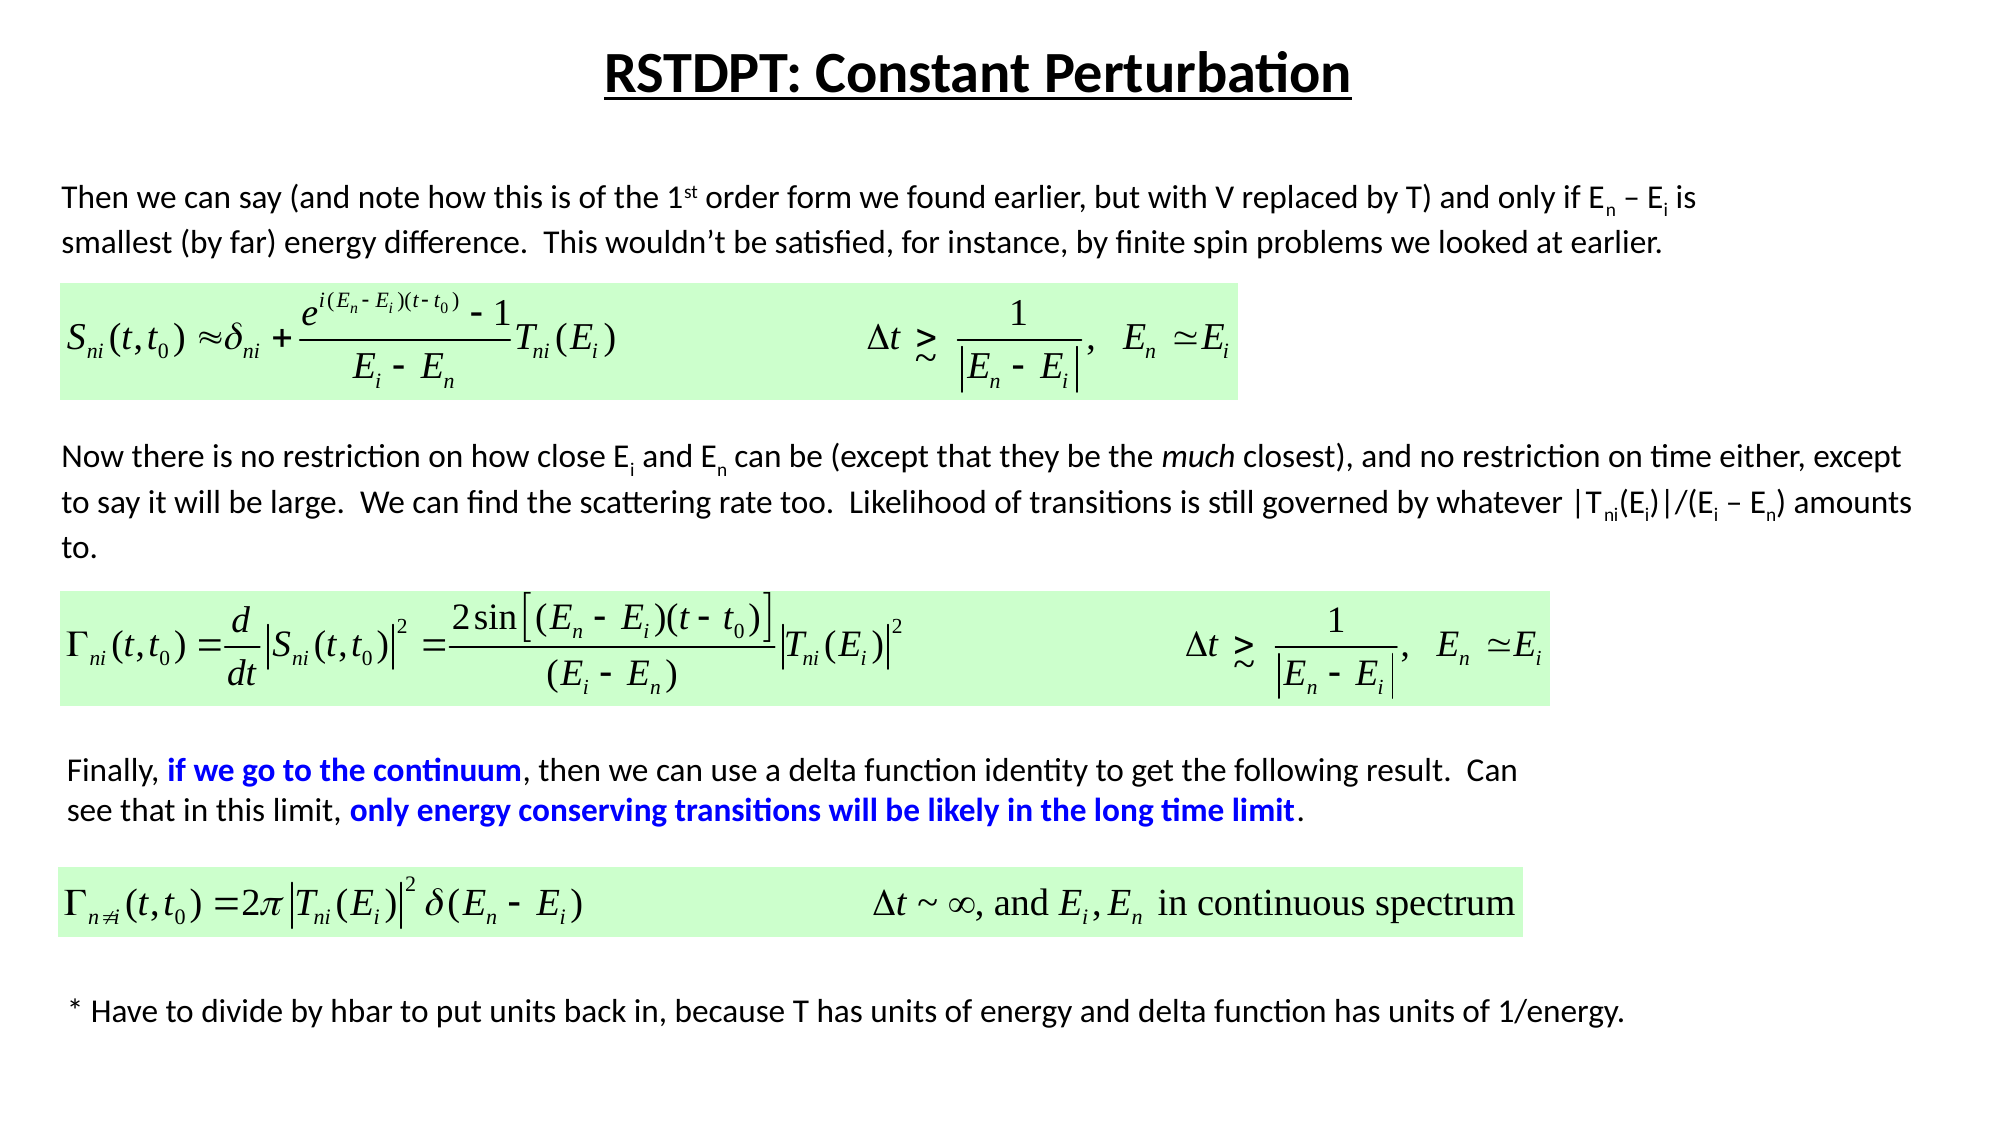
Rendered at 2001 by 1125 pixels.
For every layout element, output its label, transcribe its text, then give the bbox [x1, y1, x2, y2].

text_box RSTDPT: Constant Perturbation [589, 27, 1411, 112]
text_box Finally, if we go to the continuum, then we can use a delta function identity to get the following result. Can see that in this limit, only energy conserving transitions will be likely in the long time limit. [52, 740, 1581, 836]
text_box Then we can say (and note how this is of the 1st order form we found earlier, but with V replaced by T) and only if En – Ei is smallest (by far) energy difference. This wouldn’t be satisfied, for instance, by finite spin problems we looked at earlier. [46, 167, 1791, 268]
text_box Now there is no restriction on how close Ei and En can be (except that they be the much closest), and no restriction on time either, except to say it will be large. We can find the scattering rate too. Likelihood of transitions is still governed by whatever |Tni(Ei)|/(Ei – En) amounts to. [46, 427, 1940, 573]
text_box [60, 282, 1239, 400]
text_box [60, 590, 1550, 706]
text_box * Have to divide by hbar to put units back in, because T has units of energy and delta function has units of 1/energy. [52, 981, 1708, 1037]
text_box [58, 867, 1524, 938]
